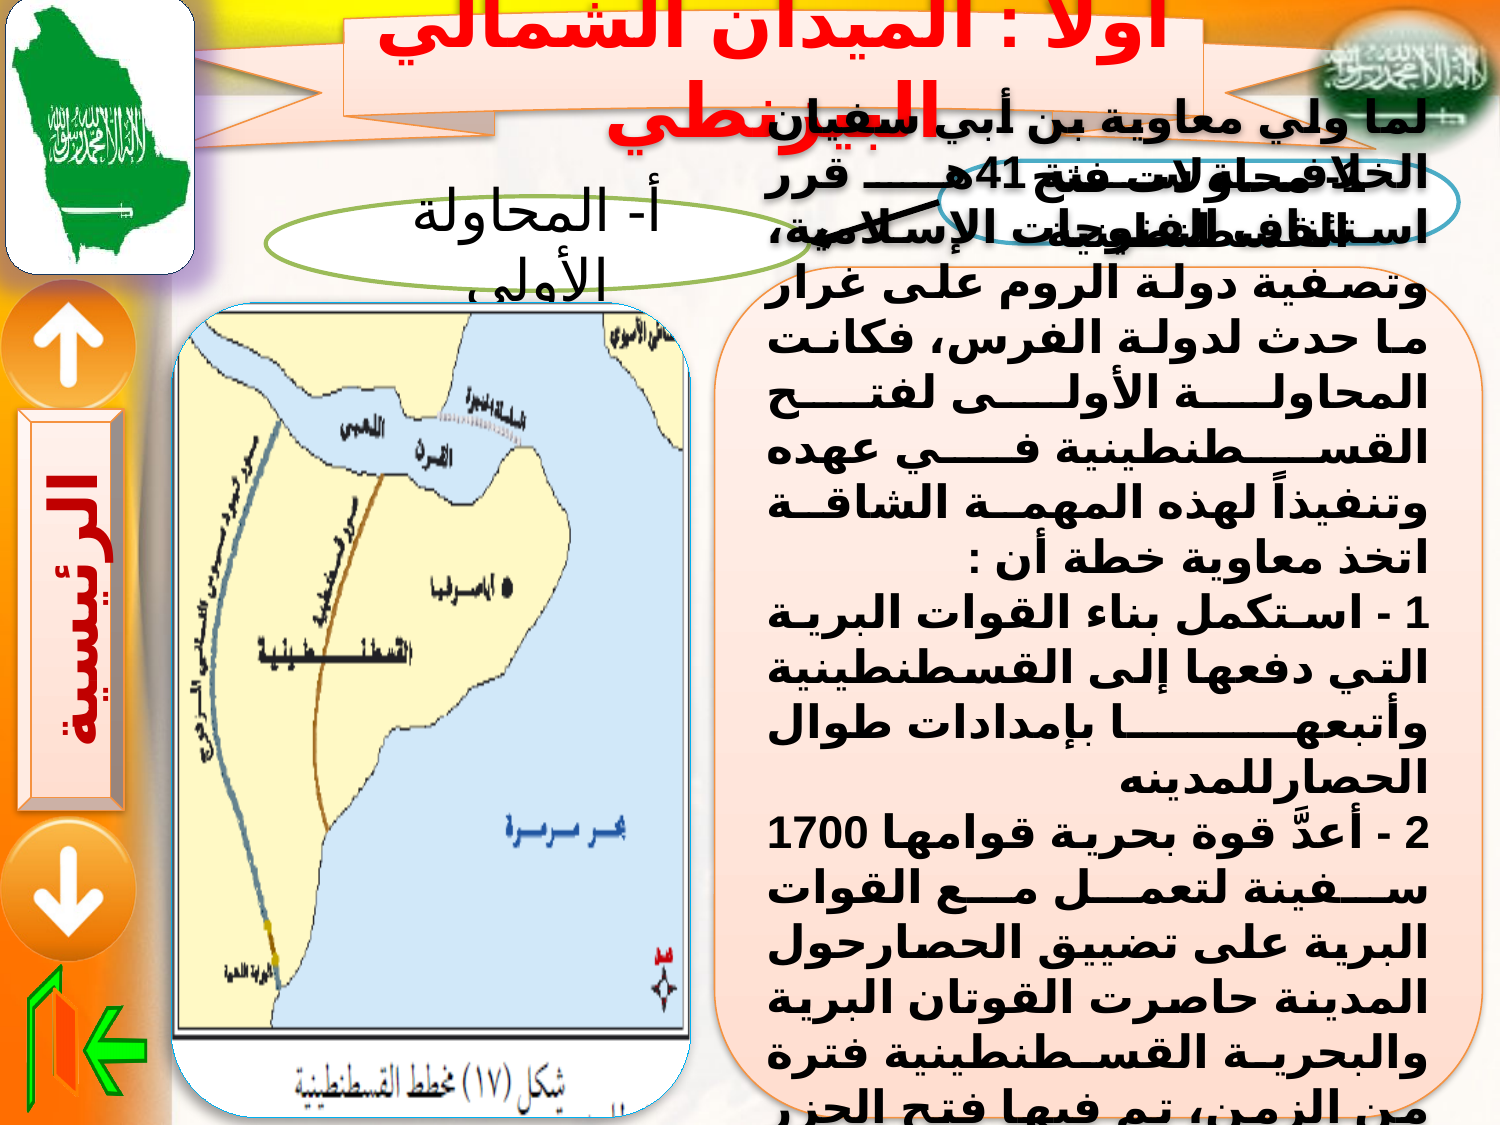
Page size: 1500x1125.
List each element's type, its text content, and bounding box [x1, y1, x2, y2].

picture [5, 0, 195, 275]
picture [154, 0, 1500, 1125]
text_box لما ولي معاوية بن أبي سفيان الخلافة سنة 41هـ قرر استئناف الفتوحات الإسلامية، وتصفية دولة الروم على غرار ما حدث لدولة الفرس، فكانت المحاولة الأولى لفتح القسطنطينية في عهده وتنفيذاً لهذه المهمة الشاقة اتخذ معاوية خطة أن : 1 - استكمل بناء القوات البرية التي دفعها إلى القسطنطينية وأتبعها بإمدادات طوال الحصارللمدينه 2 - أعدَّ قوة بحرية قوامها 1700 سفينة لتعمل مع القوات البرية على تضييق الحصارحول المدينة حاصرت القوتان البرية والبحرية القسطنطينية فترة من الزمن، تم فيها فتح الجزر الصغيرة الواقعة شرقي بحر إيجه، وقد صمدت القسطنطينية للحصار [713, 266, 1484, 1119]
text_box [0, 276, 154, 1125]
text_box أ- المحاولة الأولى [263, 194, 809, 293]
picture [218, 67, 316, 129]
text_box 1- محاولات فتح القسطنطينية [937, 158, 1461, 246]
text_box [808, 201, 940, 244]
text_box أولاً : الميدان الشمالي البيزنطي [229, 9, 1287, 147]
